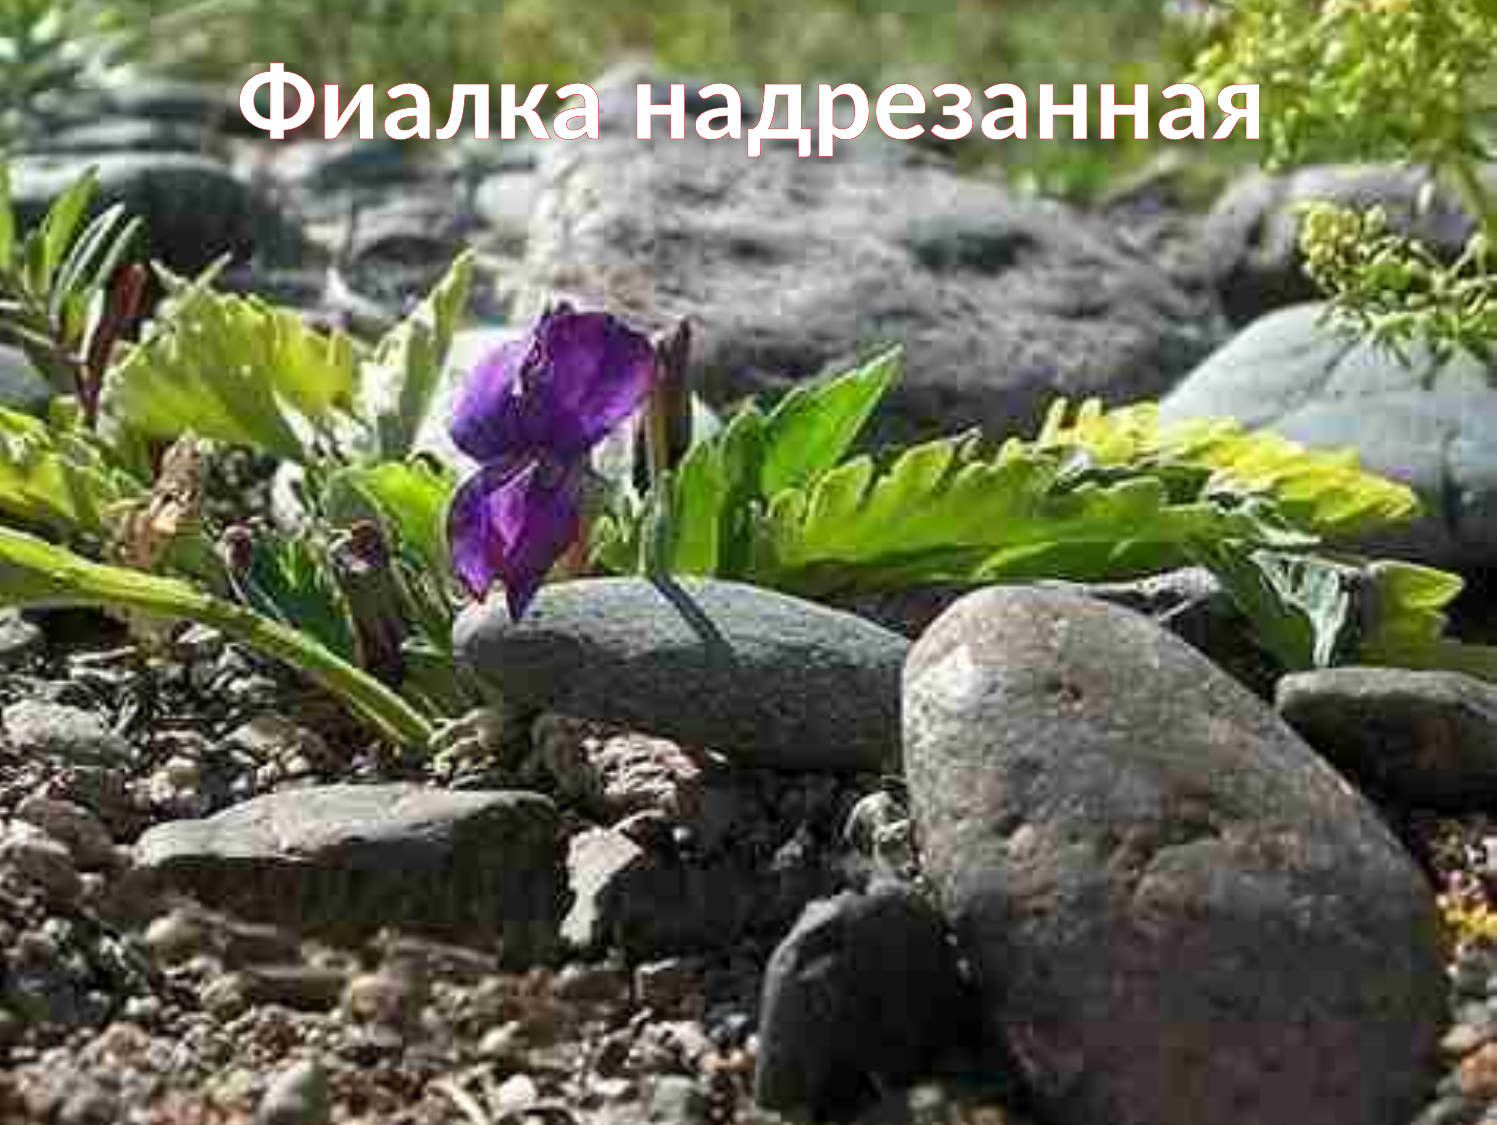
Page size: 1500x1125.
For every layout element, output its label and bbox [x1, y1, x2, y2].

list [0, 0, 1497, 1125]
